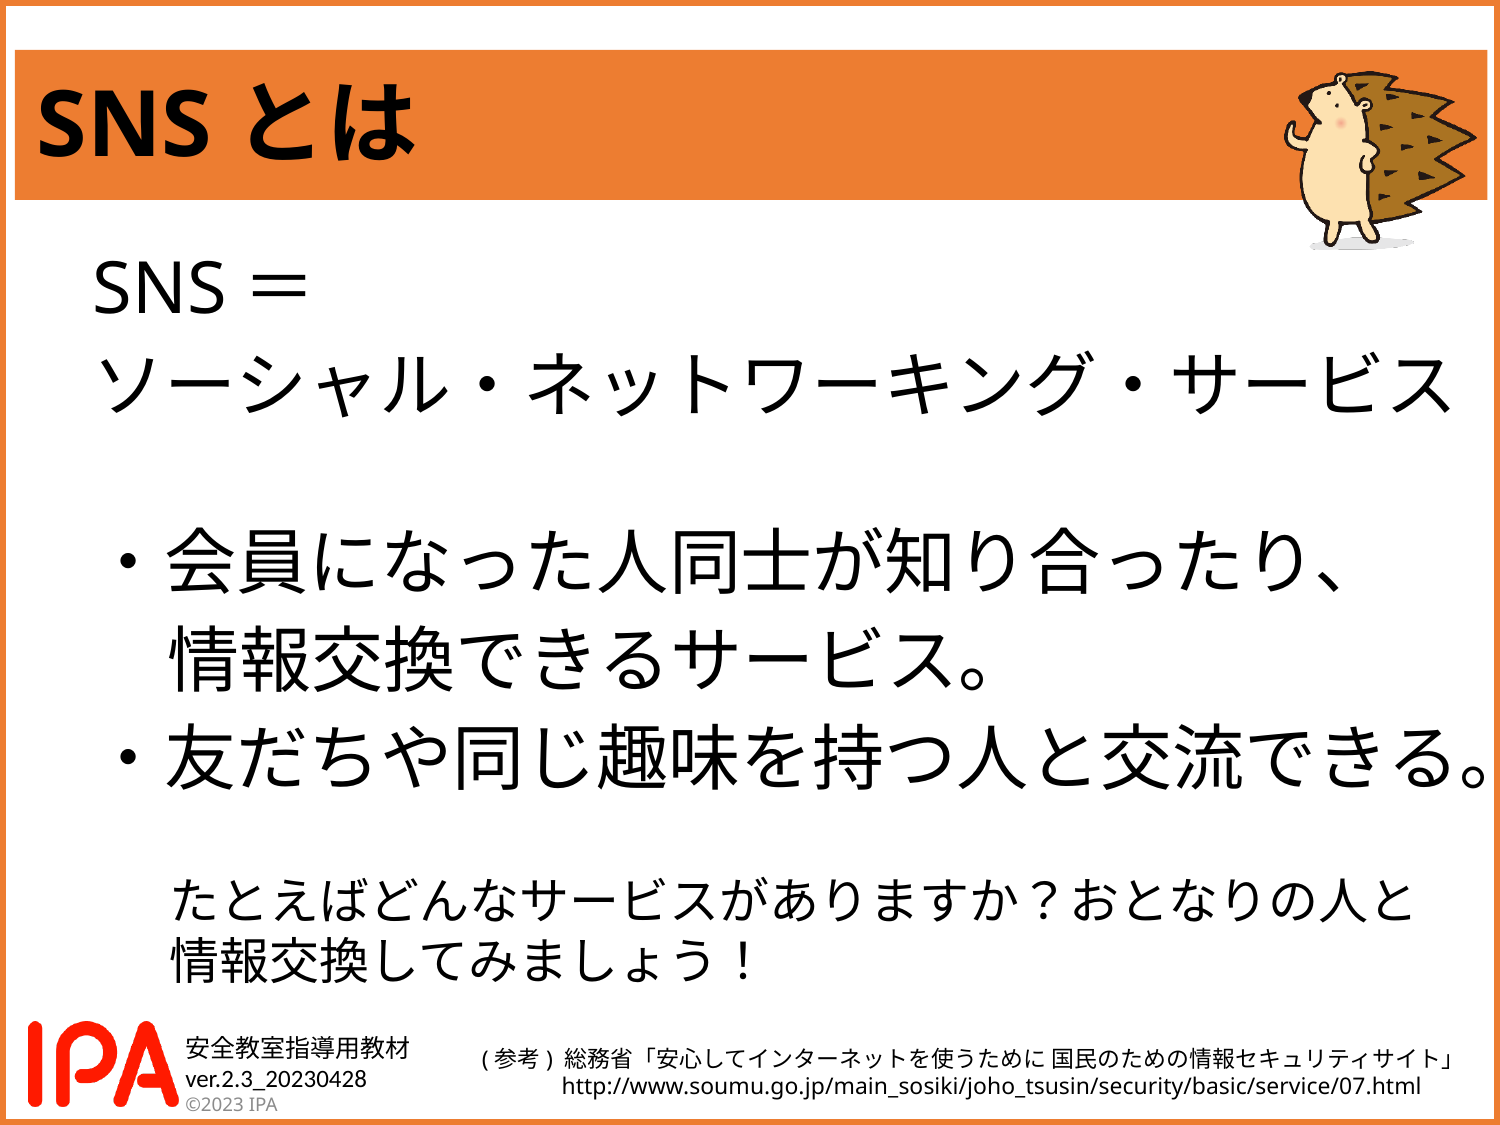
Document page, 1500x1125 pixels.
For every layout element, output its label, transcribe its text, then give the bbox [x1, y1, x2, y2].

picture [28, 1021, 179, 1107]
list SNS＝ ソーシャル・ネットワーキング・サービス ・会員になった人同士が知り合ったり、 情報交換できるサービス。 ・友だちや同じ趣味を持つ人と交流できる。 [77, 243, 1500, 854]
text_box (参考) 総務省「安心してインターネットを使うために 国民のための情報セキュリティサイト」 http://www.soumu.go.jp/main_sosiki/joho_tsusin/security/basic/service/07.html [467, 1036, 1500, 1107]
picture [1284, 200, 1477, 243]
text_box たとえばどんなサービスがありますか？おとなりの人と情報交換してみましょう！ [154, 861, 1441, 997]
title SNSとは [21, 54, 1479, 200]
